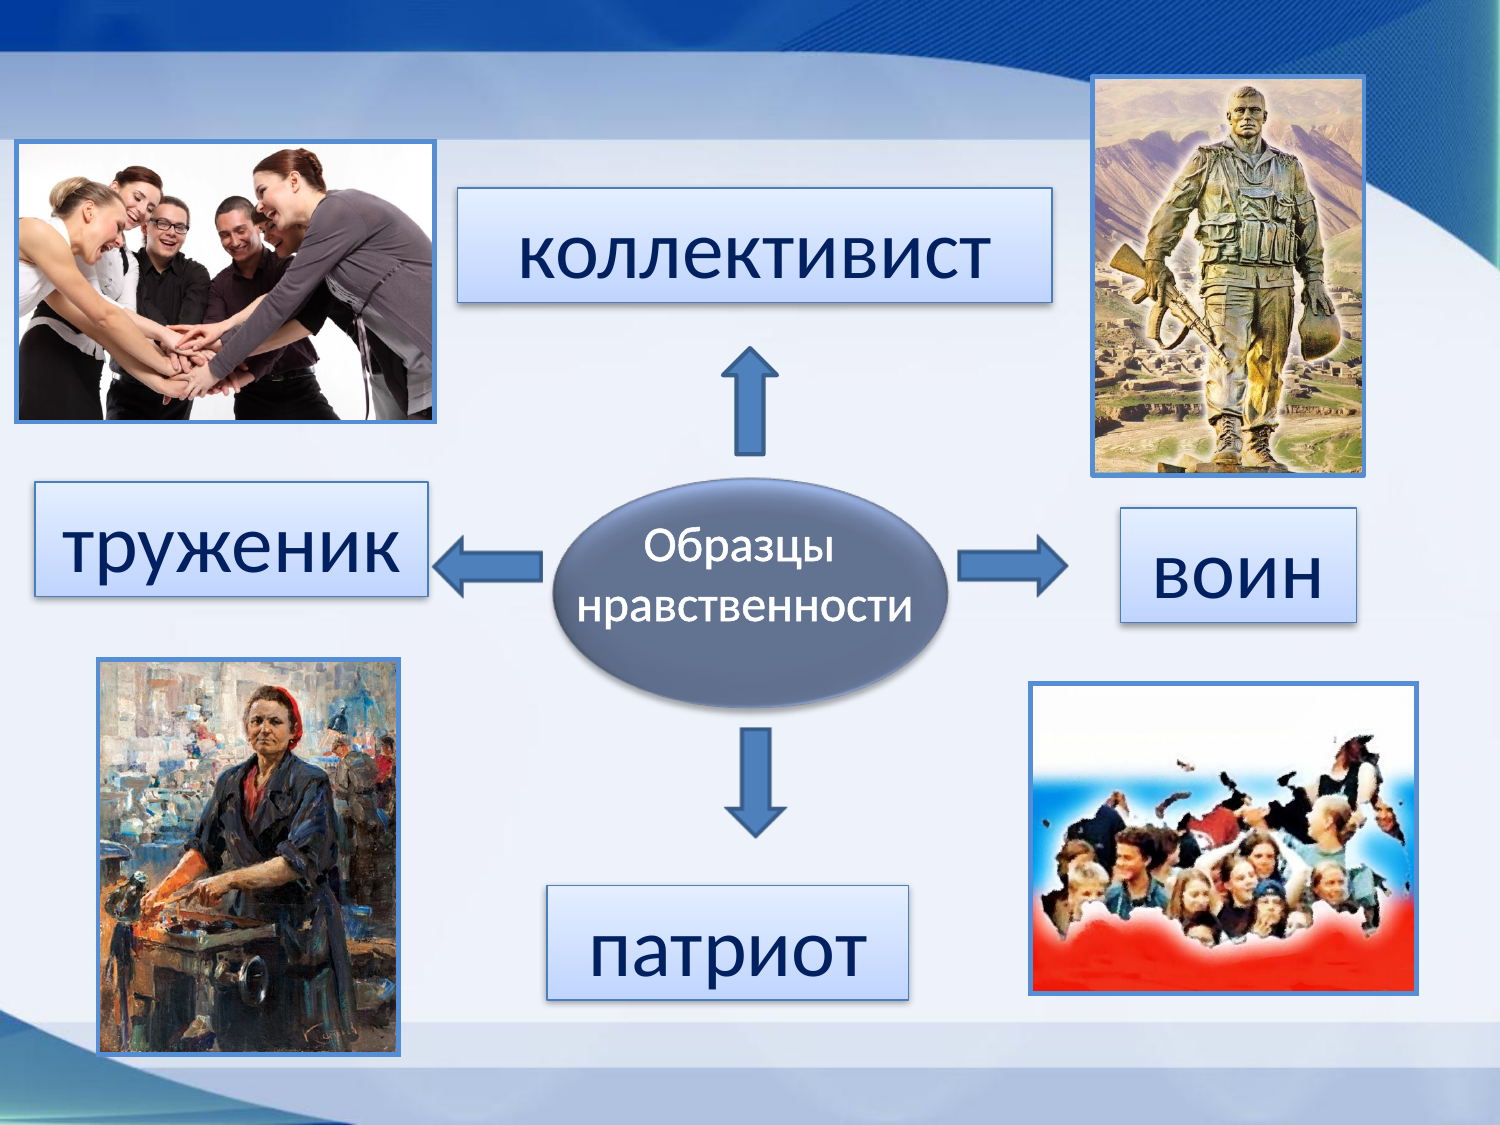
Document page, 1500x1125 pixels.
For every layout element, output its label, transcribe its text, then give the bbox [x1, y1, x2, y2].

text_box воин [1120, 507, 1357, 623]
text_box коллективист [457, 187, 1053, 303]
picture [0, 0, 1500, 1125]
text_box патриот [546, 885, 909, 1001]
text_box [720, 346, 779, 457]
text_box труженик [34, 481, 429, 597]
